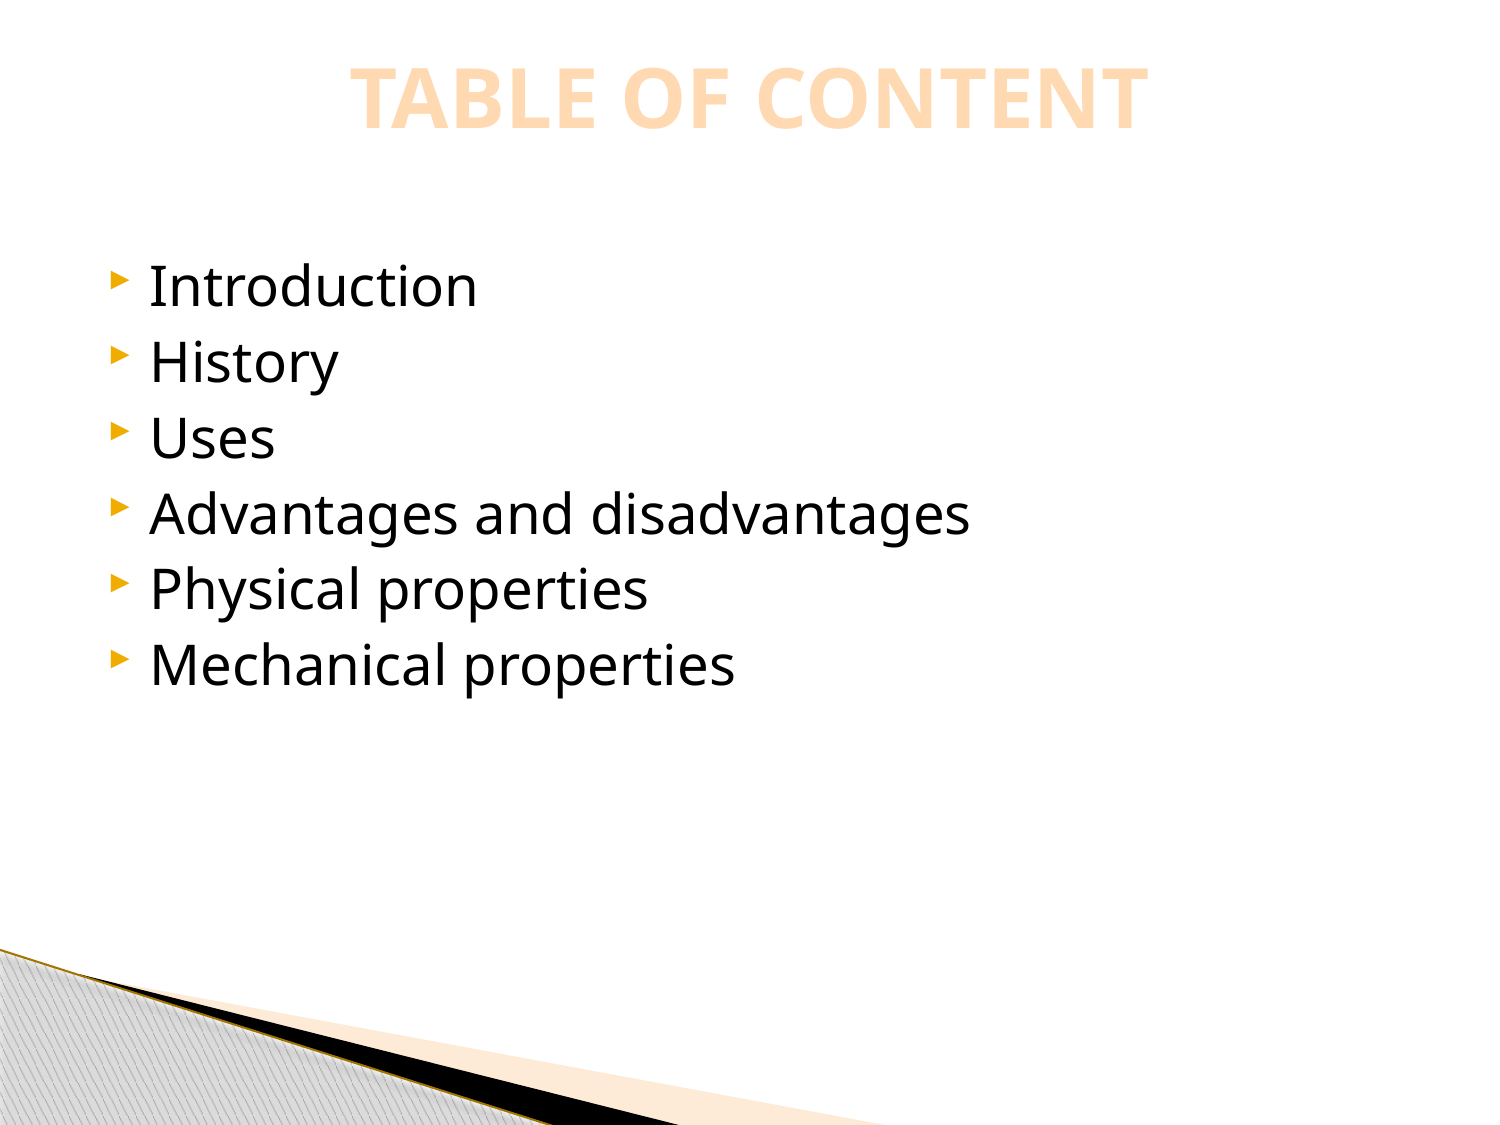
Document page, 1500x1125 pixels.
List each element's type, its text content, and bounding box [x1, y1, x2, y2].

list Introduction History Uses Advantages and disadvantages Physical properties Mechanical properties [75, 243, 1425, 986]
title TABLE OF CONTENT [75, 1, 1425, 189]
